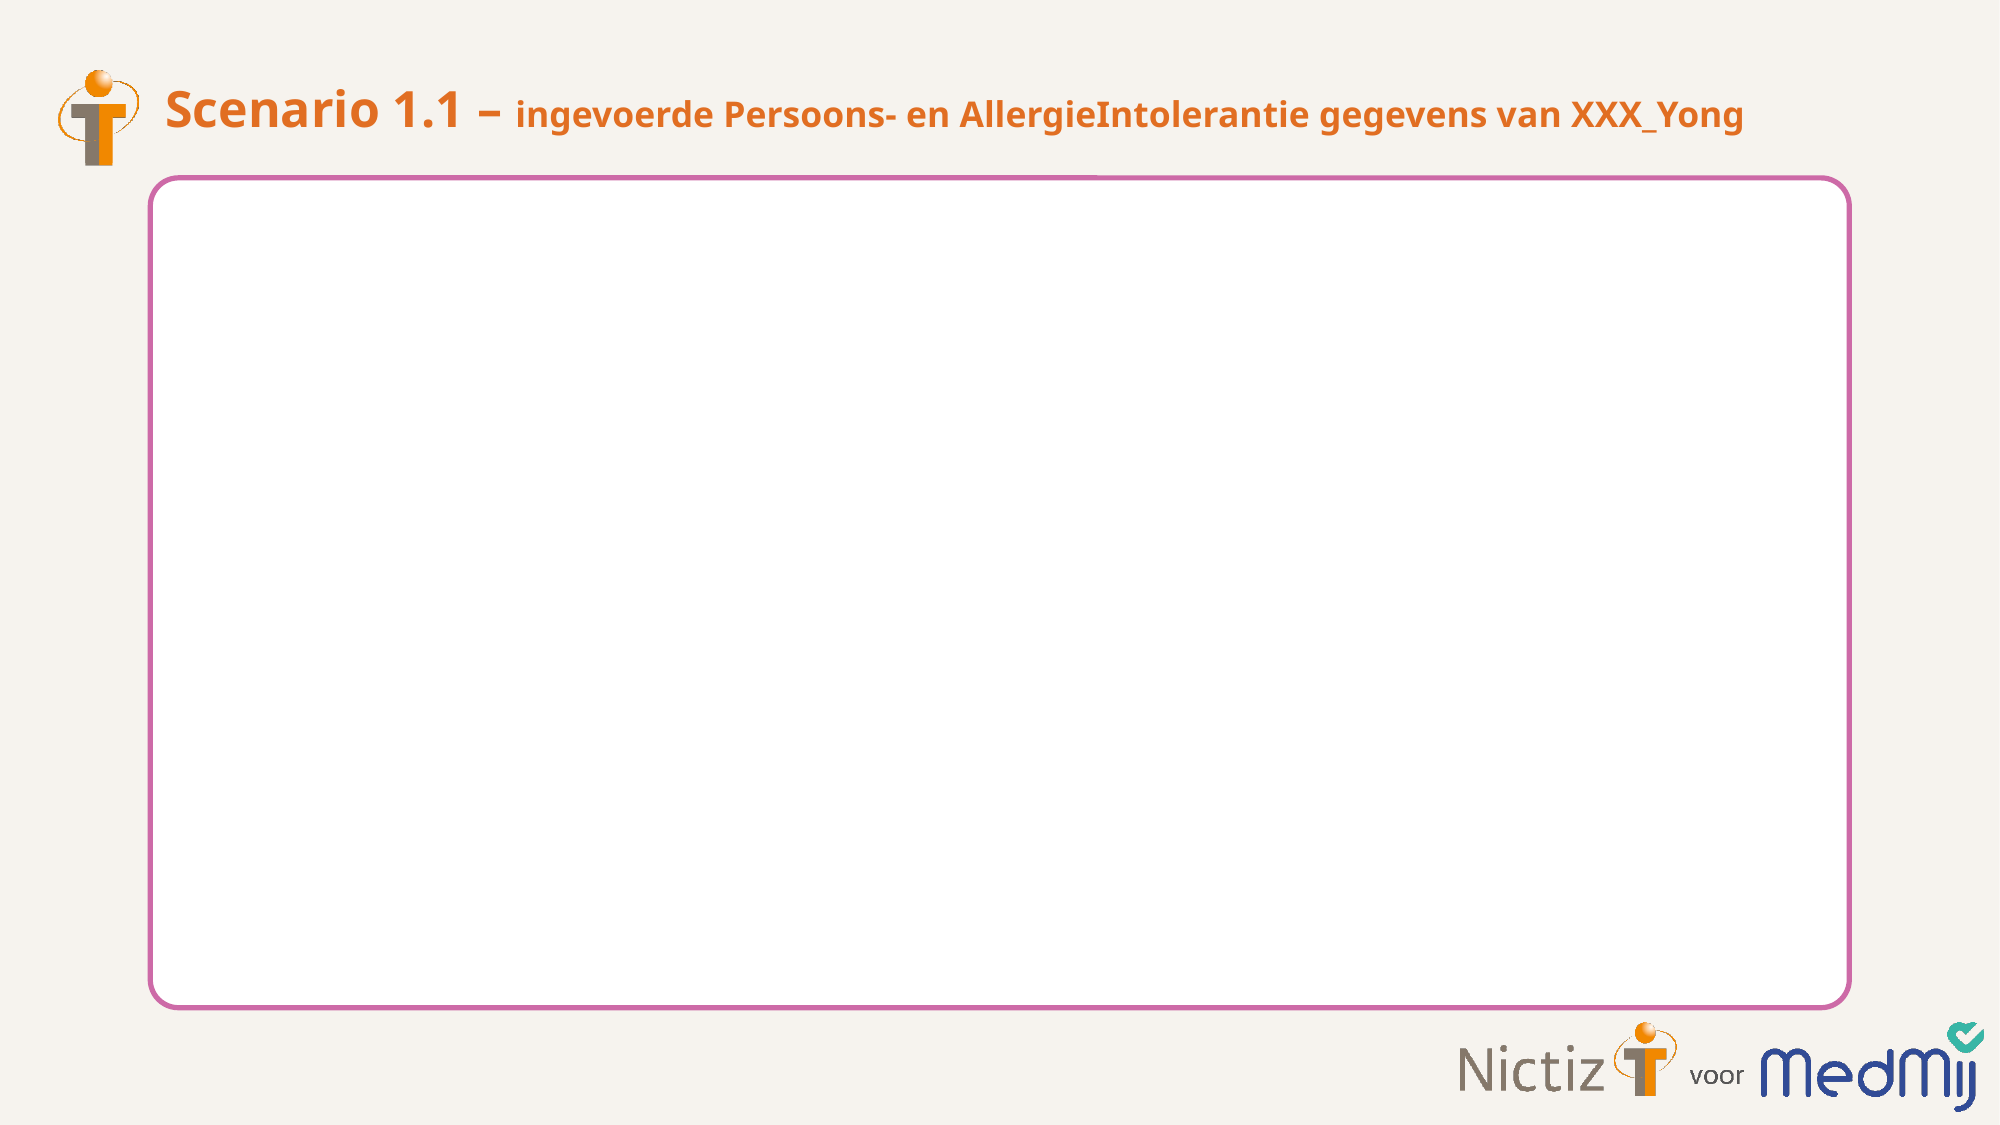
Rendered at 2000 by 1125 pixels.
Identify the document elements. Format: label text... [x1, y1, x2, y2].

title Scenario 1.1 – ingevoerde Persoons- en AllergieIntolerantie gegevens van XXX_Yong [150, 76, 683, 165]
picture [1457, 1019, 1988, 1113]
title Scenario 1.1 – ingevoerde Persoons- en AllergieIntolerantie gegevens van XXX_Yong [1317, 76, 1850, 165]
text_box [683, 0, 1317, 1125]
picture [50, 66, 151, 187]
